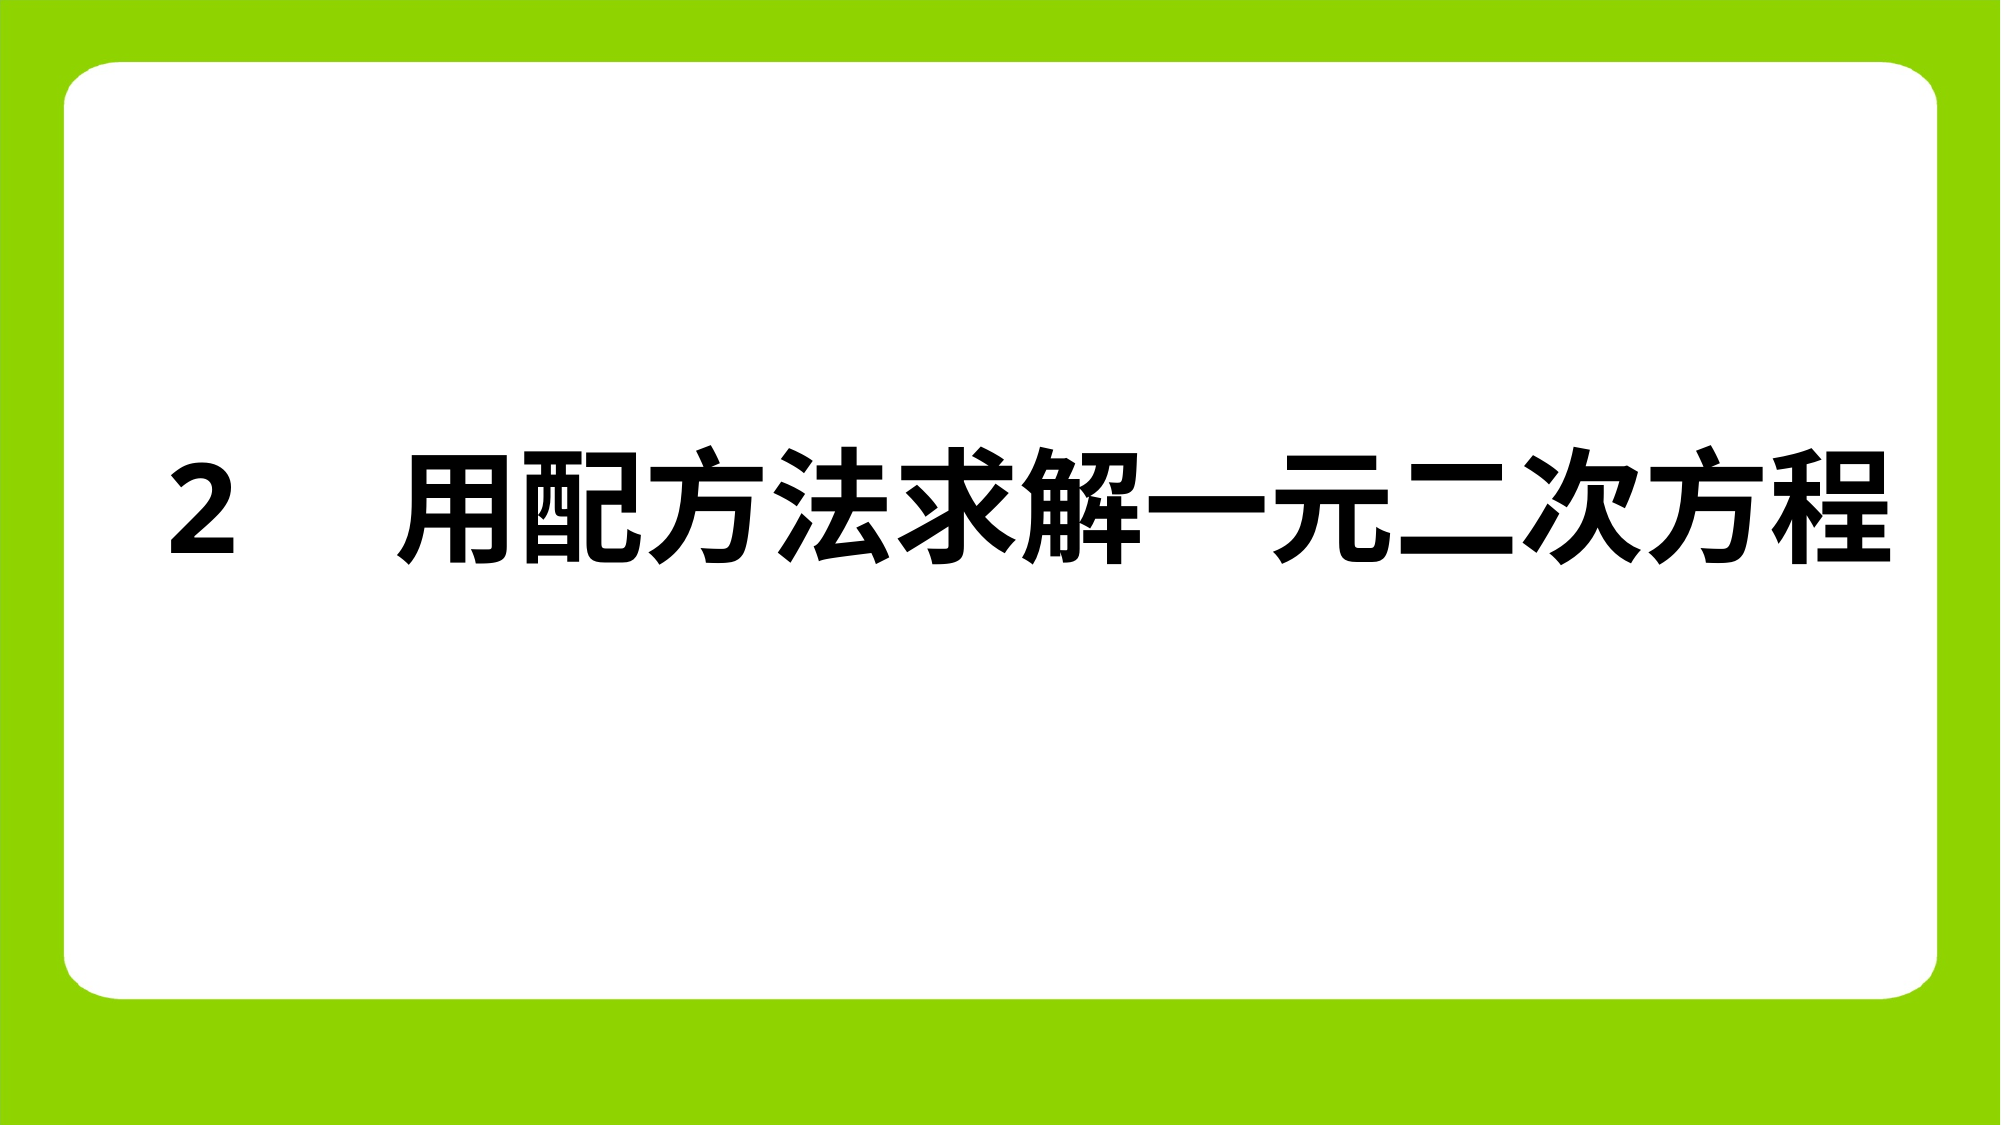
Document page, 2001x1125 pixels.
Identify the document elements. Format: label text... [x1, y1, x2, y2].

picture [0, 0, 2001, 1125]
text_box 2 用配方法求解一元二次方程 [149, 420, 1910, 586]
